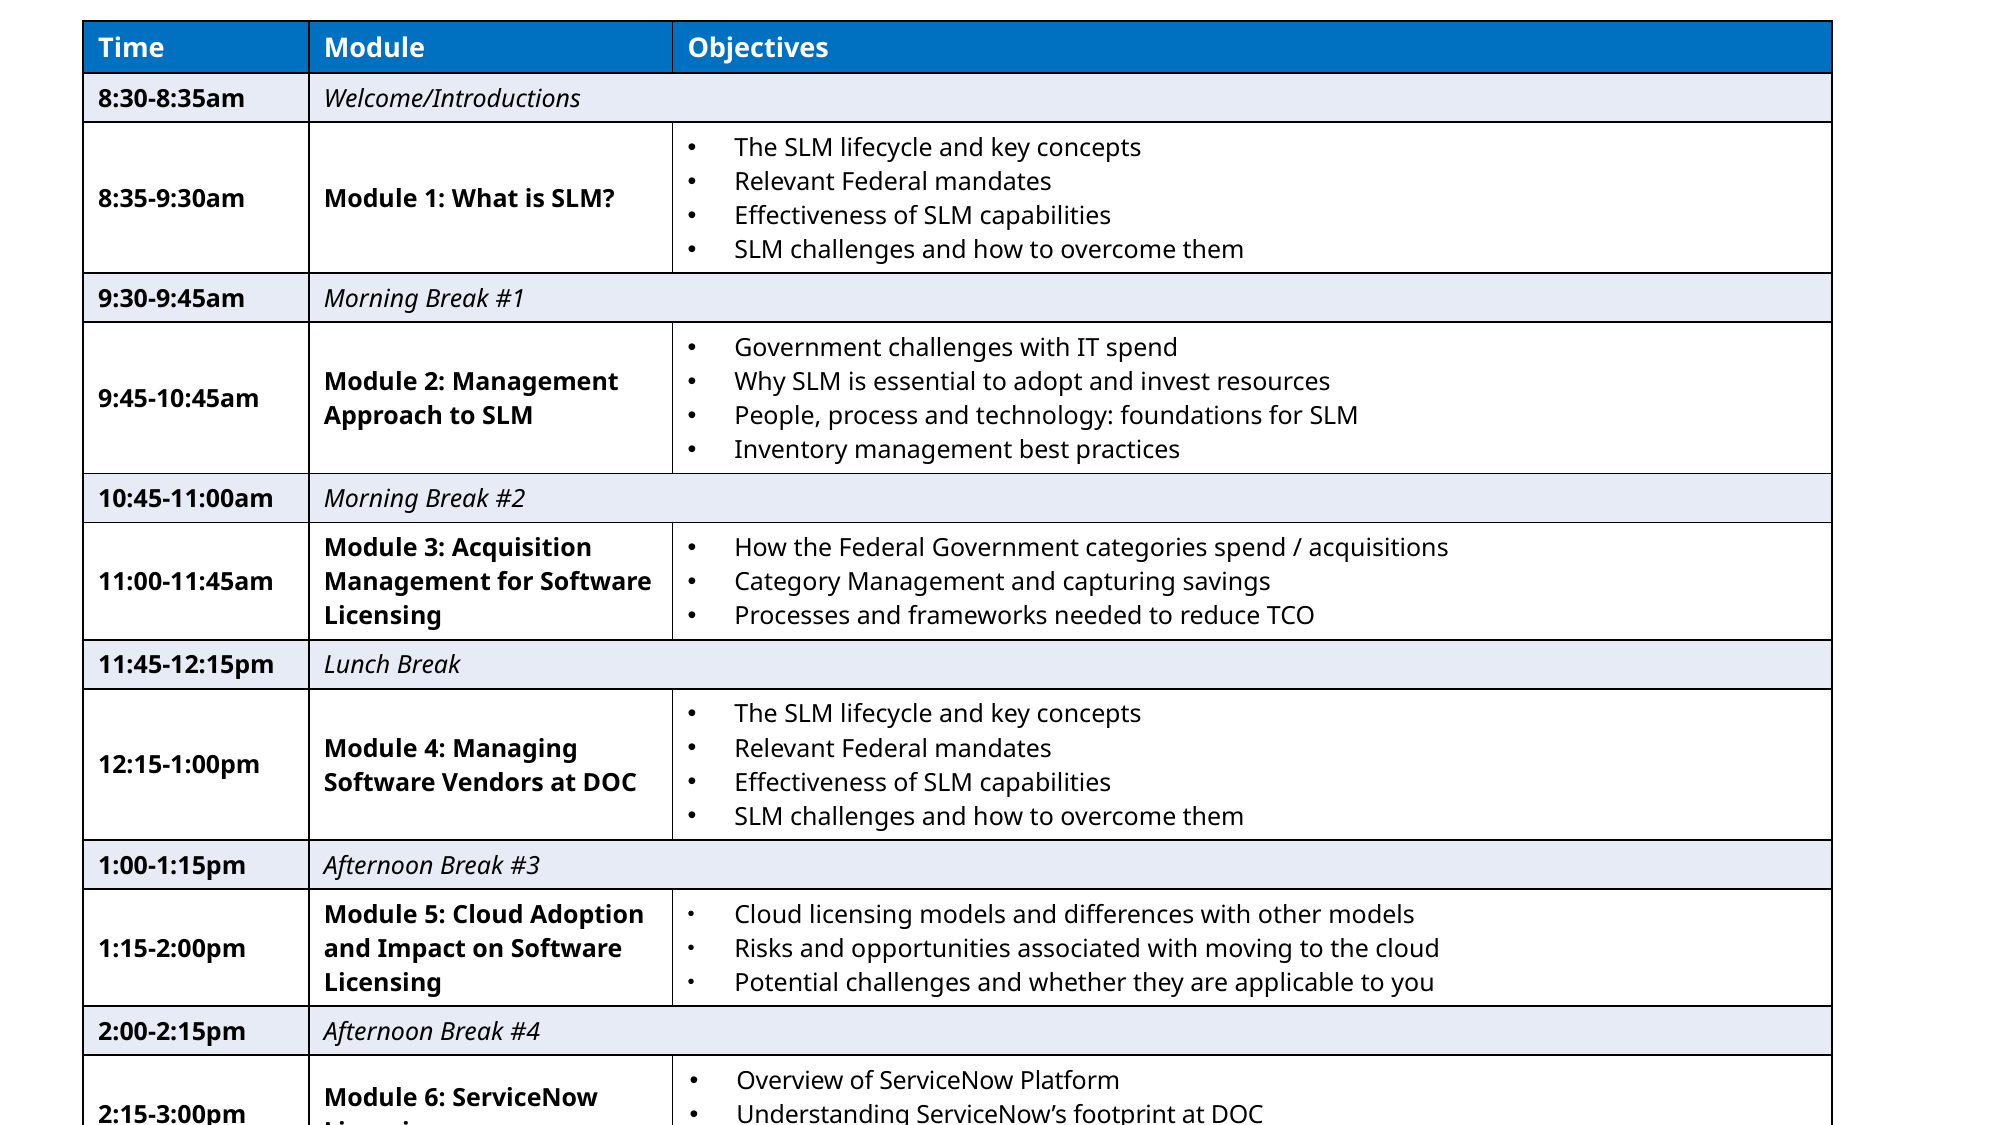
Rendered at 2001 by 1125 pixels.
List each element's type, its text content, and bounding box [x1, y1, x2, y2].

table_cell 1:00-1:15pm [84, 841, 308, 888]
table_cell The SLM lifecycle and key concepts Relevant Federal mandates Effectiveness of SLM capabilities SLM challenges and how to overcome them [673, 690, 1831, 839]
table_cell Afternoon Break #3 [310, 841, 1831, 888]
table_cell 10:45-11:00am [84, 474, 308, 522]
table_cell 9:30-9:45am [84, 274, 308, 321]
table_cell 1:15-2:00pm [84, 890, 308, 1005]
table_cell 9:45-10:45am [84, 323, 308, 473]
table_cell 11:45-12:15pm [84, 641, 308, 688]
table_cell Government challenges with IT spend Why SLM is essential to adopt and invest resources People, process and technology: foundations for SLM Inventory management best practices [673, 323, 1831, 473]
table_cell Cloud licensing models and differences with other models Risks and opportunities associated with moving to the cloud Potential challenges and whether they are applicable to you [673, 890, 1831, 1005]
table_cell Lunch Break [310, 641, 1831, 688]
table_cell The SLM lifecycle and key concepts Relevant Federal mandates Effectiveness of SLM capabilities SLM challenges and how to overcome them [673, 123, 1831, 272]
table_cell Module 1: What is SLM? [310, 123, 672, 272]
table_cell 12:15-1:00pm [84, 690, 308, 839]
table_cell Morning Break #1 [310, 274, 1831, 321]
table_cell Module 5: Cloud Adoption and Impact on Software Licensing [310, 890, 672, 1005]
table_cell Welcome/Introductions [310, 74, 1831, 121]
table_cell 2:00-2:15pm [84, 1007, 308, 1054]
table_header Module [310, 22, 672, 72]
table_cell Afternoon Break #4 [310, 1007, 1831, 1054]
table_cell Morning Break #2 [310, 474, 1831, 522]
table_header Time [84, 22, 308, 72]
table_cell Module 3: Acquisition Management for Software Licensing [310, 523, 672, 639]
table_cell 2:15-3:00pm [84, 1056, 308, 1125]
table_cell Overview of ServiceNow Platform Understanding ServiceNow’s footprint at DOC Understand the types of users that interact with ServiceNow [673, 1056, 1831, 1125]
table_cell 11:00-11:45am [84, 523, 308, 639]
table_cell 8:30-8:35am [84, 74, 308, 121]
table_cell How the Federal Government categories spend / acquisitions Category Management and capturing savings Processes and frameworks needed to reduce TCO [673, 523, 1831, 639]
table_cell 8:35-9:30am [84, 123, 308, 272]
table_cell Module 2: Management Approach to SLM [310, 323, 672, 473]
table_header Objectives [673, 22, 1831, 72]
table_cell Module 4: Managing Software Vendors at DOC [310, 690, 672, 839]
table_cell Module 6: ServiceNow Licensing [310, 1056, 672, 1125]
